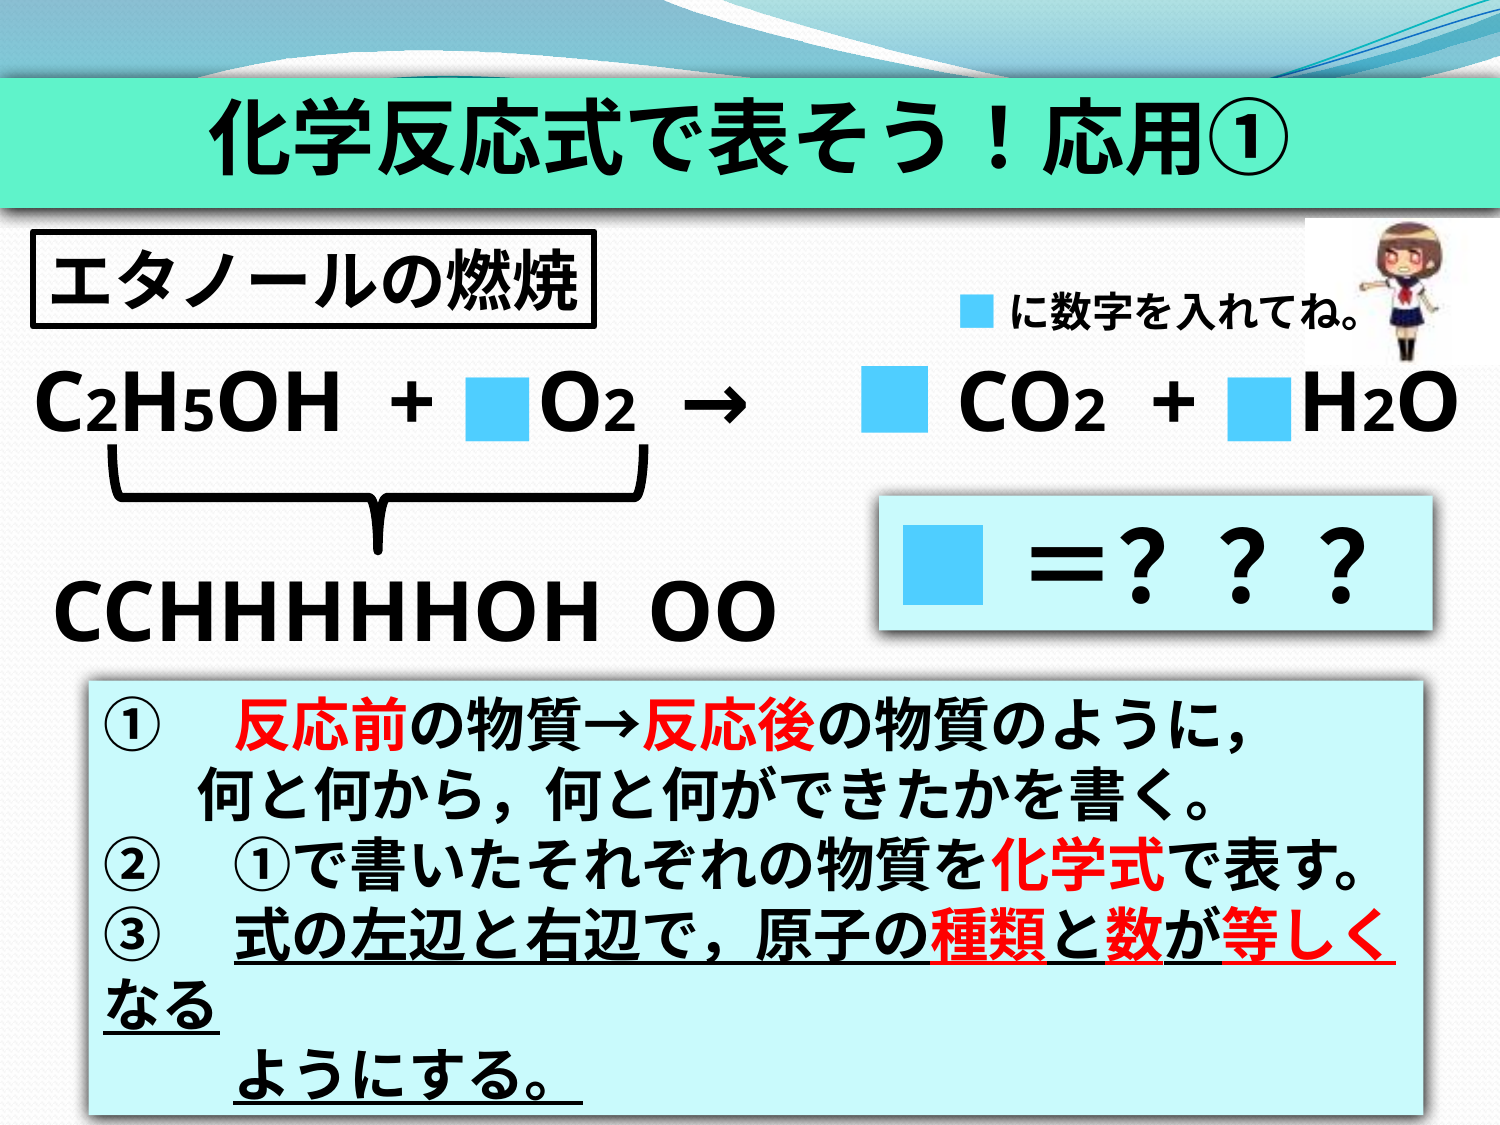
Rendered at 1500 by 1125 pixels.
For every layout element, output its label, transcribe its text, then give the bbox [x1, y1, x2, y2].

text_box [112, 466, 644, 552]
text_box [636, 466, 1376, 499]
text_box ■＝？？？ [879, 495, 1433, 631]
text_box 化学反応式で表そう！応用① [0, 78, 1500, 208]
text_box ① 反応前の物質→反応後の物質のように， 何と何から，何と何ができたかを書く。 ② ①で書いたそれぞれの物質を化学式で表す。 ③ 式の左辺と右辺で，原子の種類と数が等しくなる ようにする。 [88, 680, 1424, 1116]
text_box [17, 218, 1500, 457]
text_box CCHHHHHOH OO [36, 550, 795, 666]
text_box [0, 326, 120, 499]
